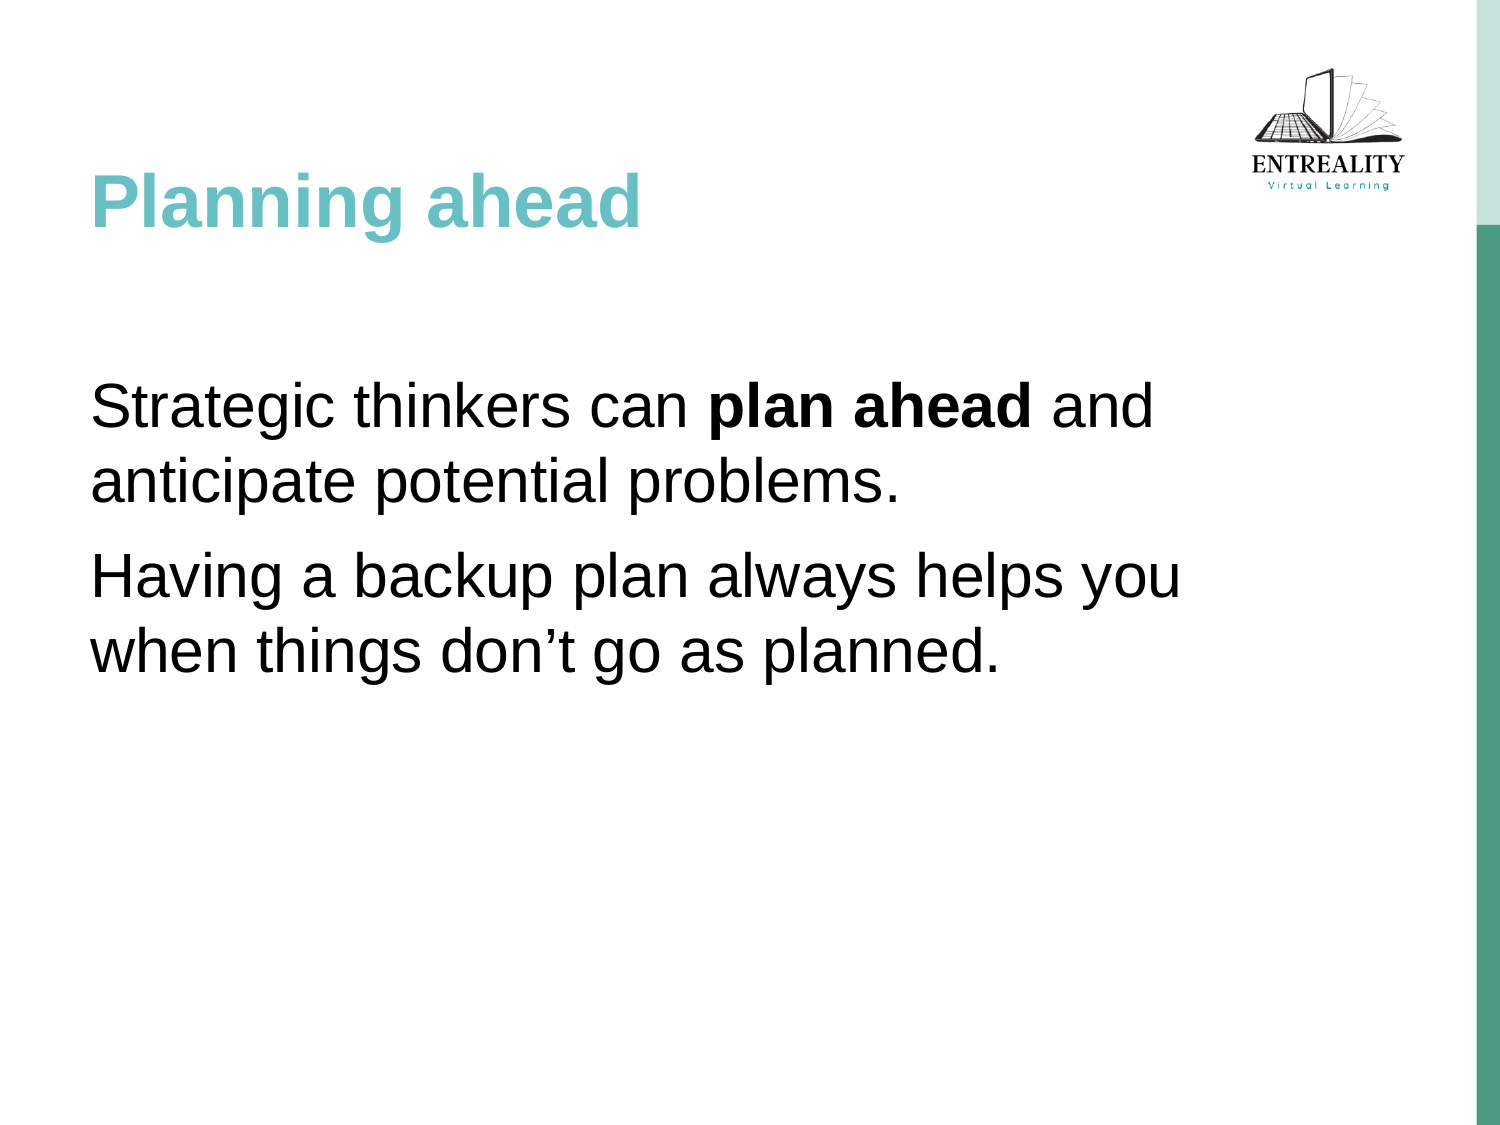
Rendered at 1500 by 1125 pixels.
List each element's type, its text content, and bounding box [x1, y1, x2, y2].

title Planning ahead [75, 25, 1025, 250]
list Strategic thinkers can plan ahead and anticipate potential problems. Having a backup plan always helps you when things don’t go as planned. [75, 287, 1325, 1005]
picture [1198, 0, 1458, 259]
